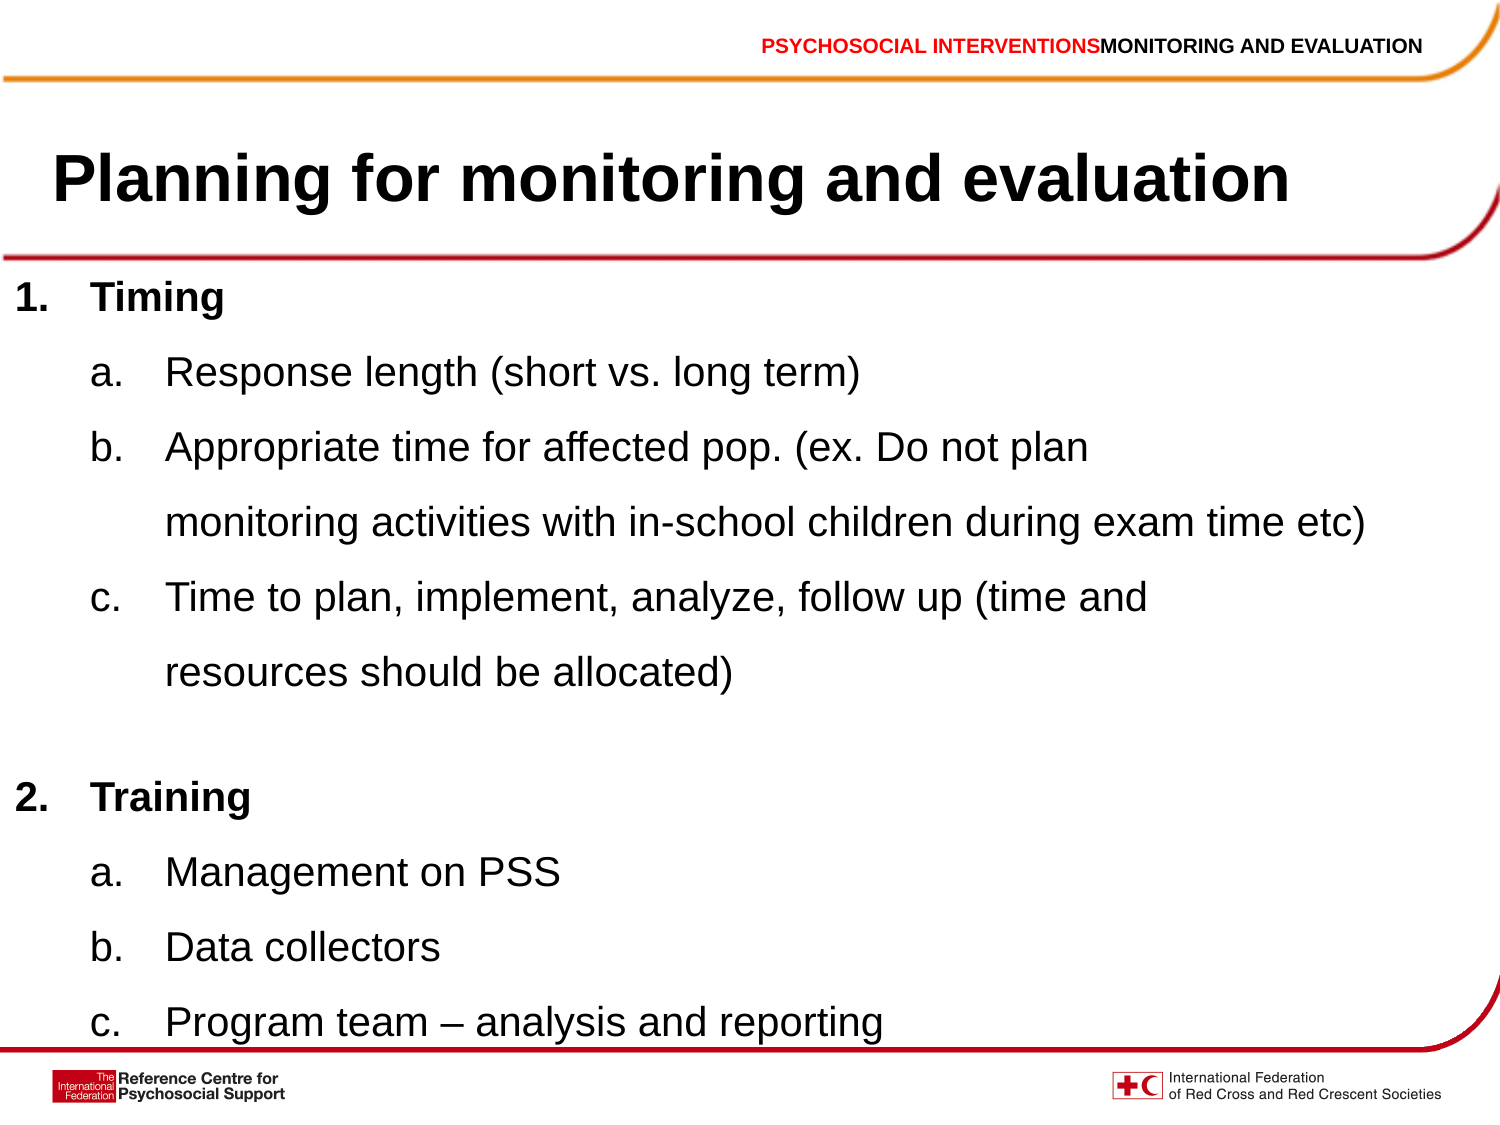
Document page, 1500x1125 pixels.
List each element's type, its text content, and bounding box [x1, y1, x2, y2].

picture [0, 974, 1500, 1125]
picture [0, 0, 1500, 265]
text_box Timing Response length (short vs. long term) Appropriate time for affected pop. (ex. Do not plan monitoring activities with in-school children during exam time etc) Time to plan, implement, analyze, follow up (time and resources should be allocated) Training Management on PSS Data collectors Program team – analysis and reporting [0, 273, 1500, 974]
